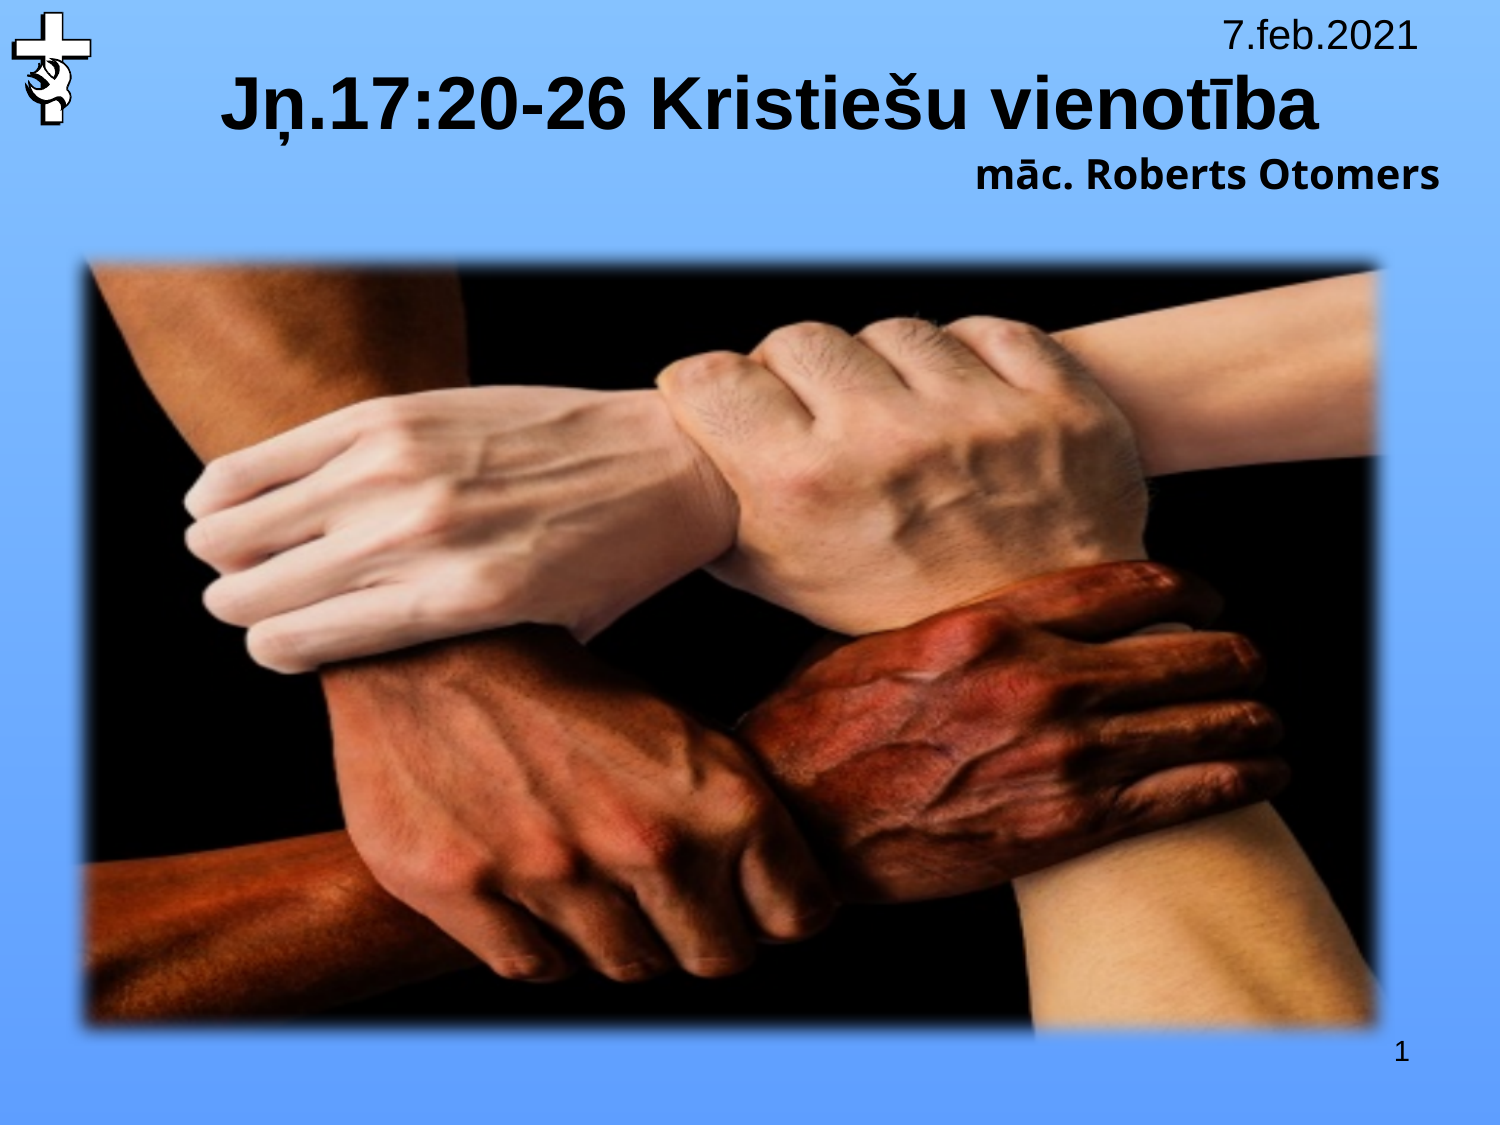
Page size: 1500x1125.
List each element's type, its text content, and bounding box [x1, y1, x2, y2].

text_box 7.feb.2021 [1207, 0, 1500, 65]
picture [11, 11, 92, 126]
slide_number 1 [1074, 1024, 1426, 1103]
text_box māc. Roberts Otomers [915, 140, 1500, 206]
picture [66, 245, 1395, 1049]
title Jņ.17:20-26 Kristiešu vienotība [40, 11, 1500, 188]
